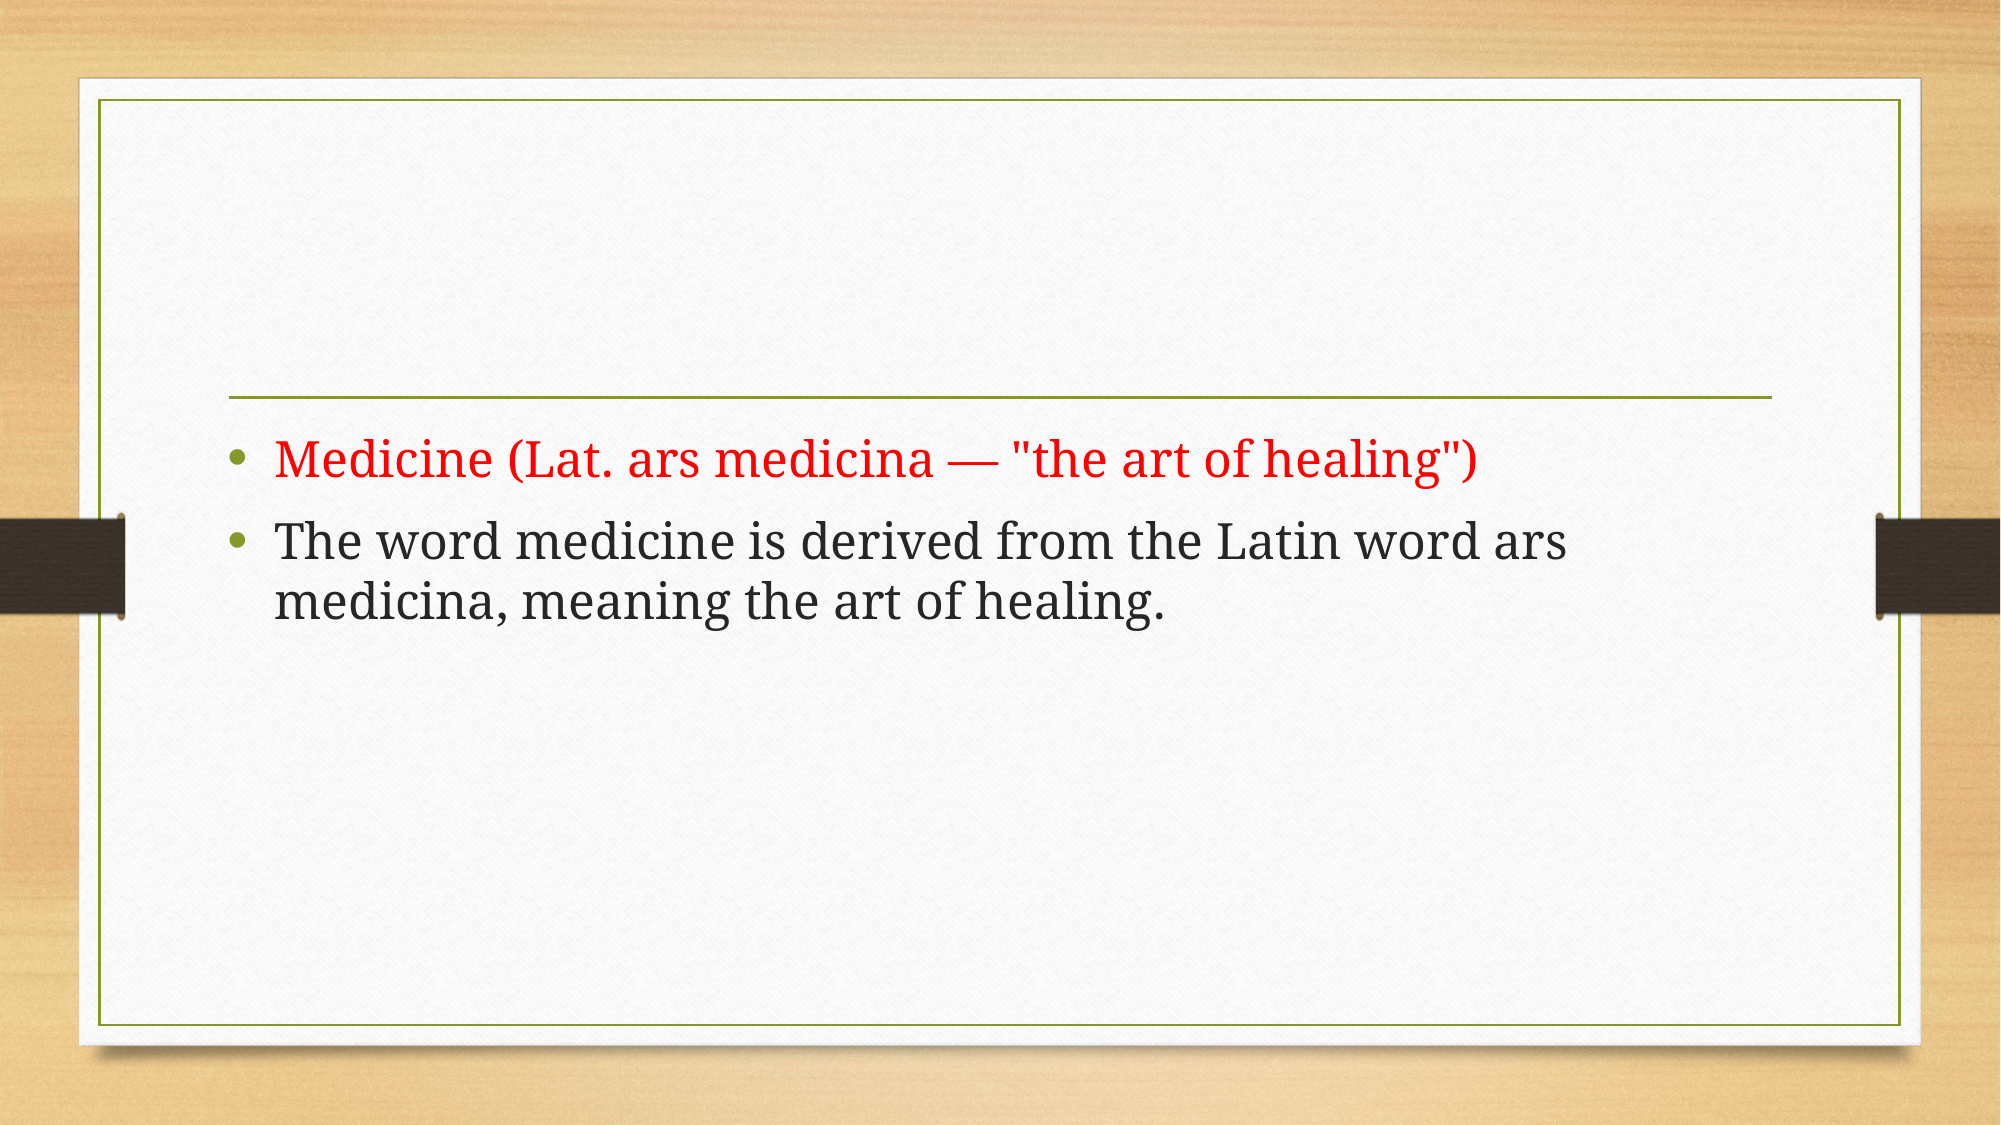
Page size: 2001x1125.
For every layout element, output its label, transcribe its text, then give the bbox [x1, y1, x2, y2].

picture [0, 0, 2001, 1125]
list Medicine (Lat. ars medicina — "the art of healing") The word medicine is derived from the Latin word ars medicina, meaning the art of healing. [212, 419, 1788, 964]
